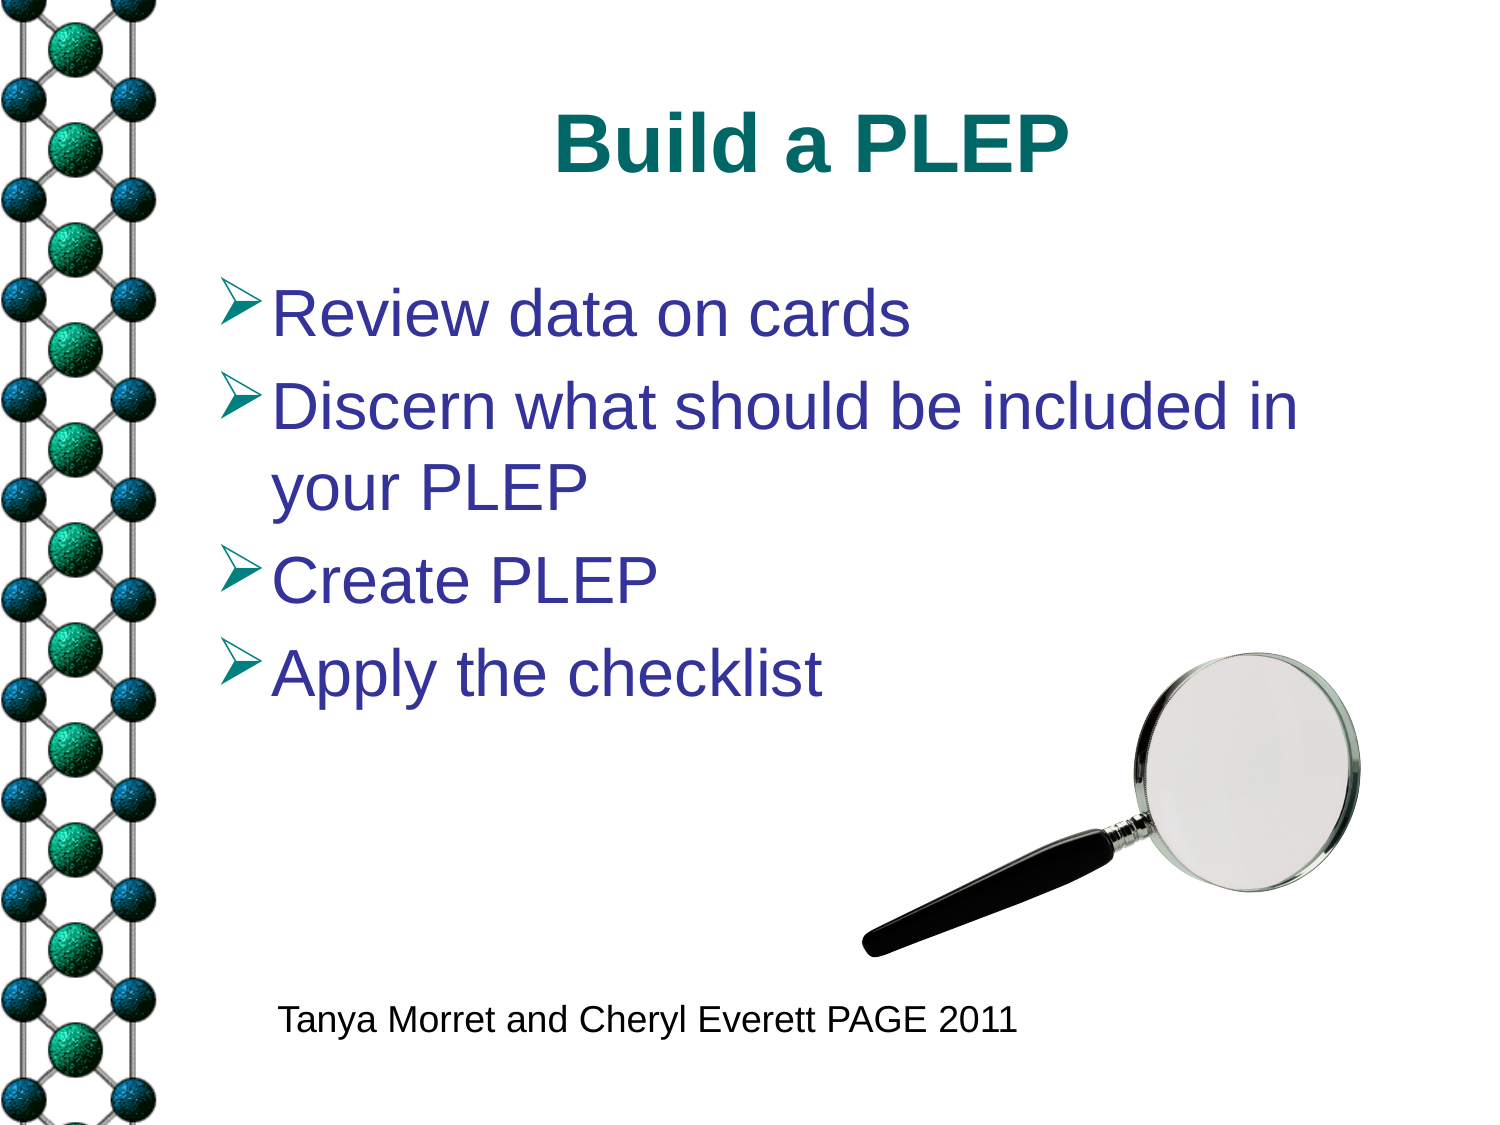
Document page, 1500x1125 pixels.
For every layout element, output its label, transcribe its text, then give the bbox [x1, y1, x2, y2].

list Review data on cards Discern what should be included in your PLEP Create PLEP Apply the checklist [199, 262, 1426, 1006]
picture [0, 0, 1500, 1125]
title Build a PLEP [199, 44, 1426, 233]
text_box Tanya Morret and Cheryl Everett PAGE 2011 [262, 987, 1275, 1048]
